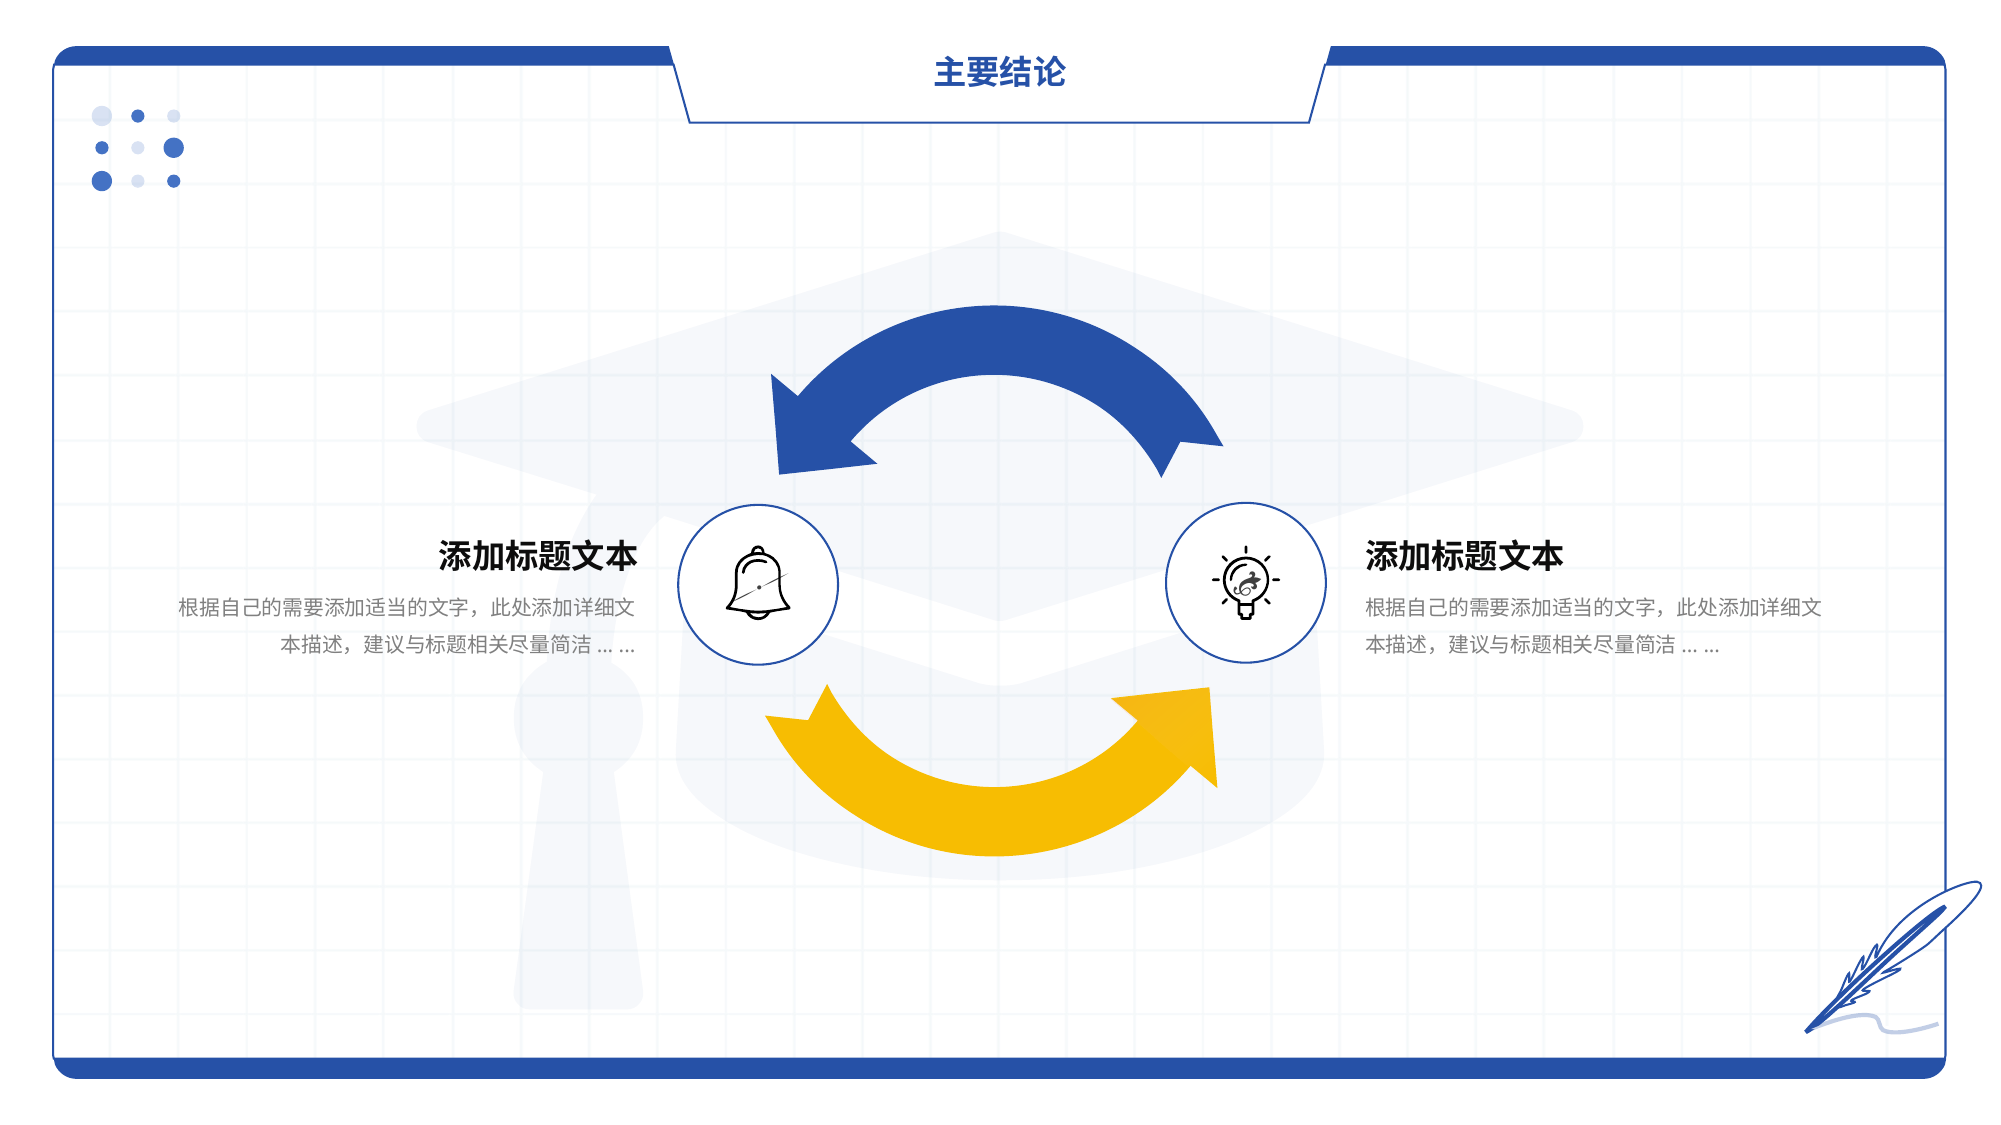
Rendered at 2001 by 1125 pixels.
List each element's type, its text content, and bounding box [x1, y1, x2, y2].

text_box [769, 304, 1226, 481]
text_box  [1187, 501, 1305, 527]
text_box [1212, 708, 1219, 791]
picture [55, 66, 1944, 1057]
text_box 主要结论 [918, 44, 1082, 99]
text_box [1107, 686, 1214, 791]
text_box  [733, 662, 783, 666]
text_box [762, 681, 1189, 858]
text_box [163, 527, 1838, 662]
text_box  [701, 503, 815, 527]
